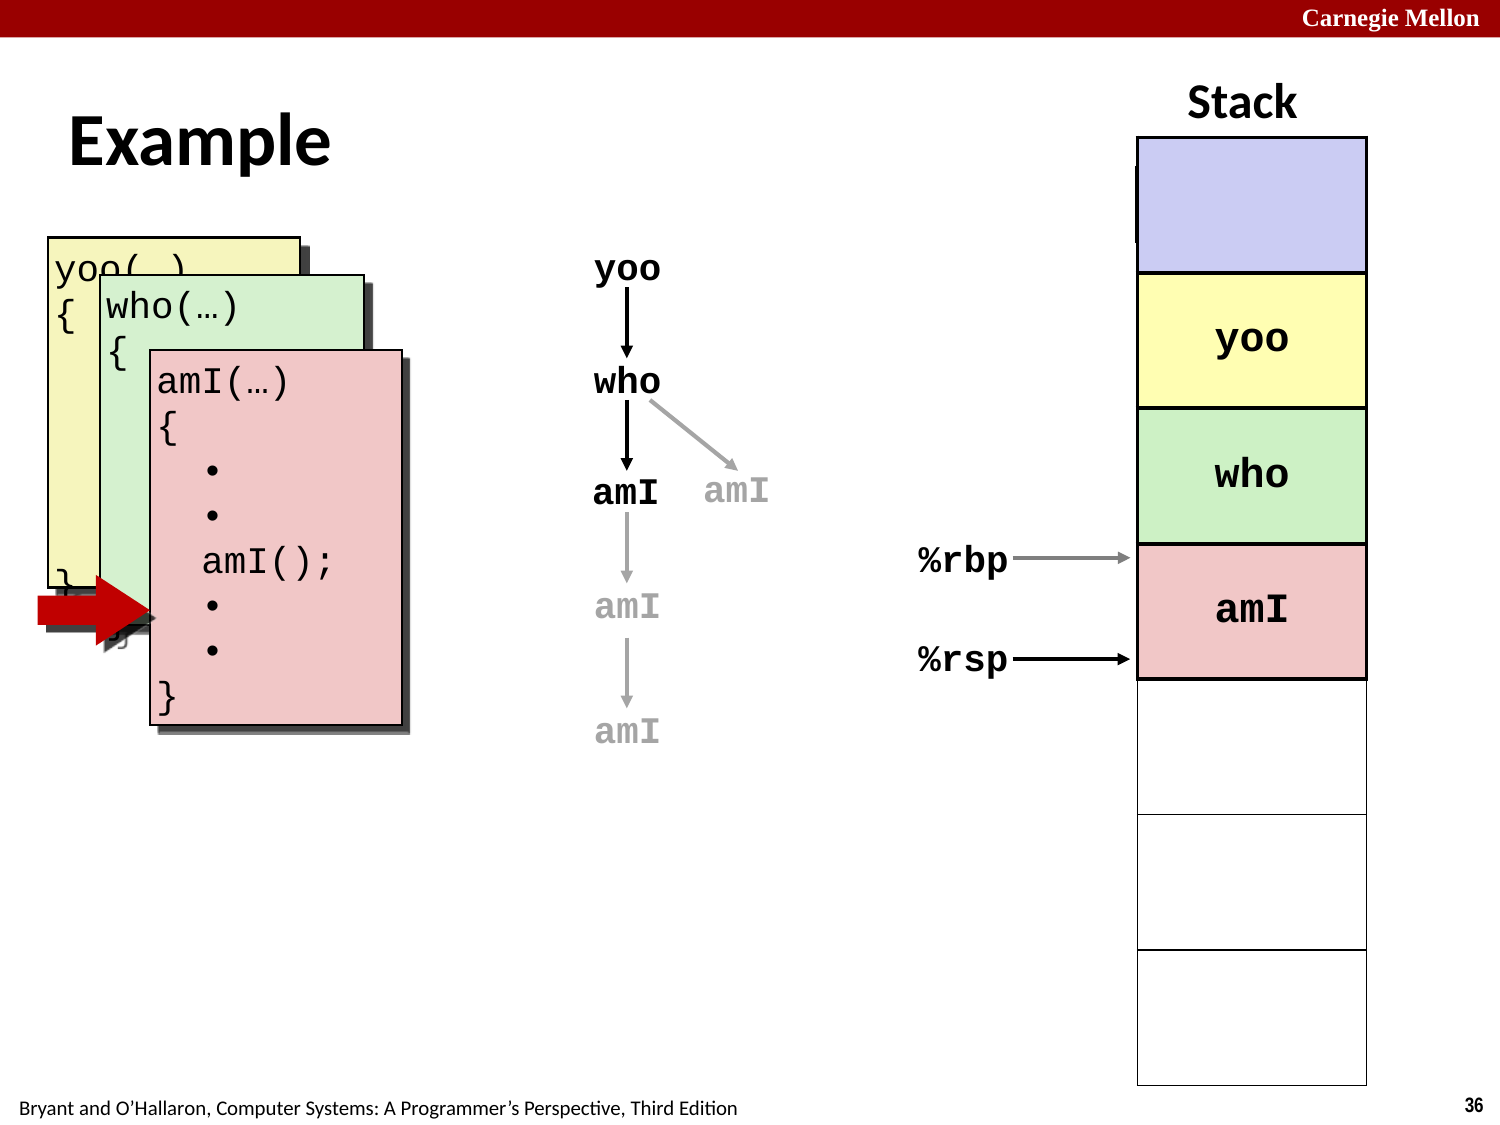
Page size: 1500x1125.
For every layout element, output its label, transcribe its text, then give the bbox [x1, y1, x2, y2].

text_box [37, 574, 151, 646]
text_box amI(…) { • • amI(); • • } [150, 349, 403, 725]
table_cell [1138, 681, 1366, 814]
text_box yoo(…) { • • who(); • • } [47, 237, 300, 588]
table_cell [1138, 951, 1366, 1085]
title Example [62, 41, 1438, 230]
text_box amI [685, 458, 788, 513]
table_header [1139, 139, 1365, 271]
table_cell [1138, 815, 1366, 949]
text_box amI [576, 575, 679, 630]
table_cell amI [1139, 546, 1365, 677]
text_box who(…) { • • • amI(); • • • amI(); • • • } [99, 275, 365, 609]
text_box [885, 528, 1131, 682]
text_box yoo [576, 237, 679, 292]
text_box Stack [1180, 62, 1305, 136]
table_cell yoo [1139, 275, 1365, 406]
text_box who [576, 350, 679, 405]
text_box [649, 399, 739, 471]
text_box amI [574, 460, 677, 515]
table_cell who [1139, 410, 1365, 542]
text_box amI [576, 699, 679, 755]
